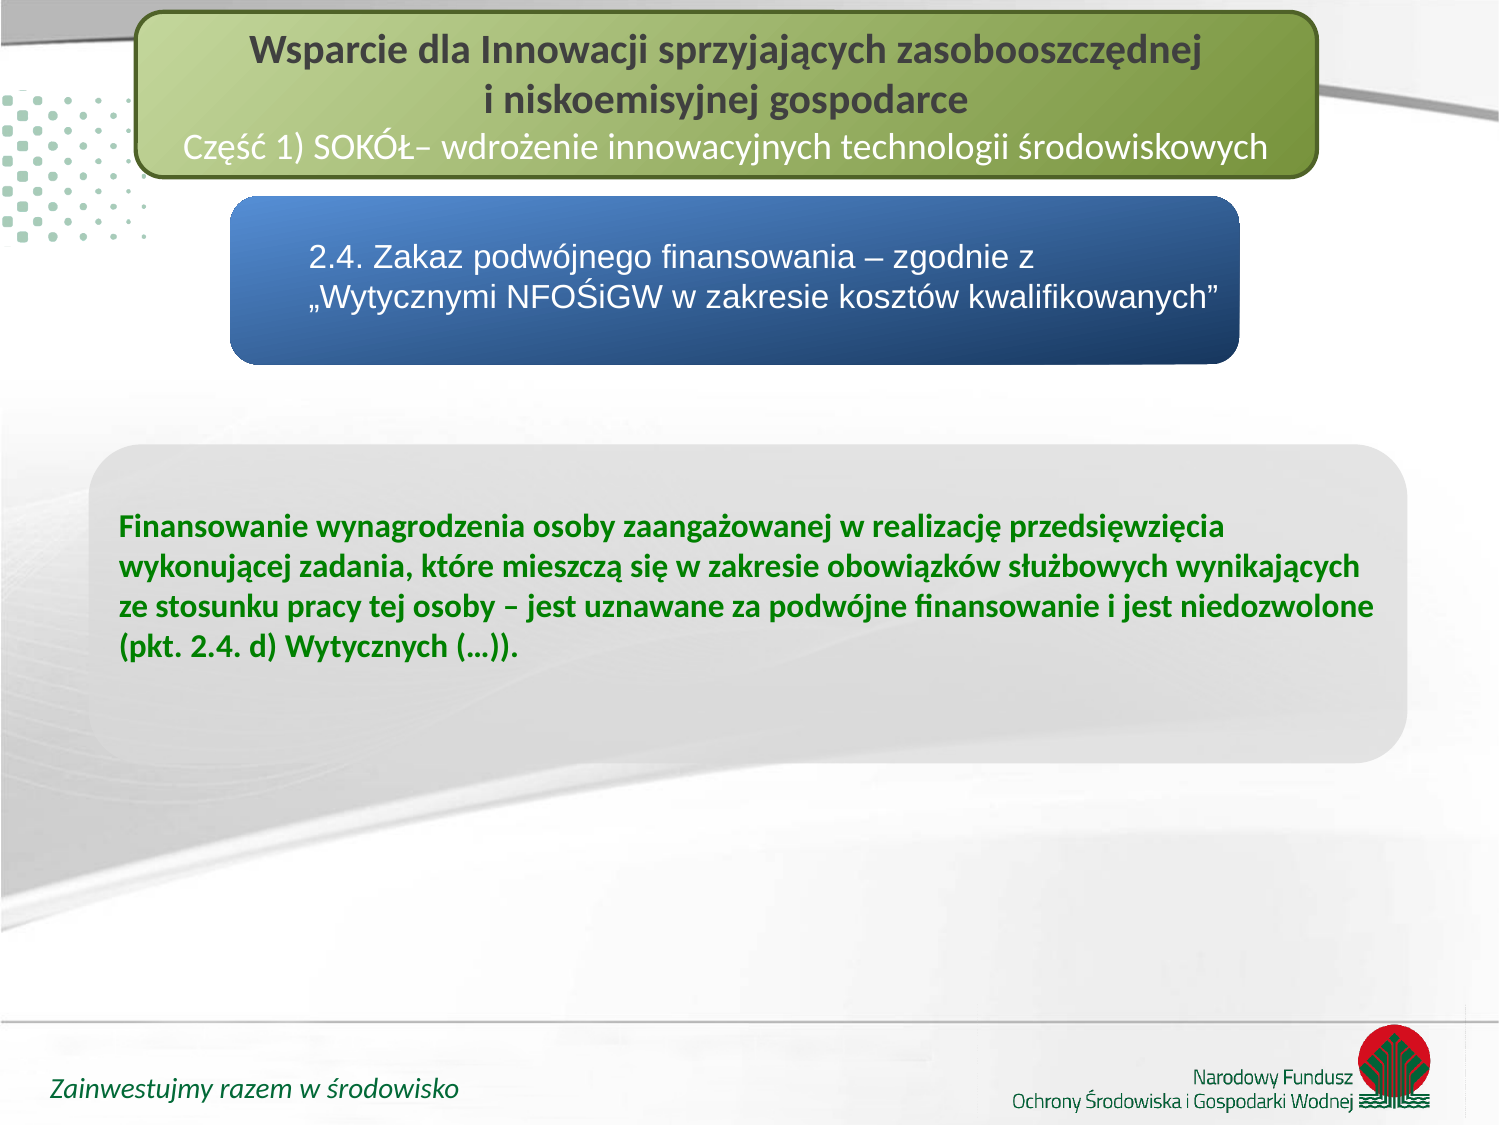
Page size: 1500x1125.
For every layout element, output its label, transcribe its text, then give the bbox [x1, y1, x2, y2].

text_box Wsparcie dla Innowacji sprzyjających zasobooszczędnej i niskoemisyjnej gospodarce Część 1) SOKÓŁ– wdrożenie innowacyjnych technologii środowiskowych [133, 9, 1320, 180]
text_box Finansowanie wynagrodzenia osoby zaangażowanej w realizację przedsięwzięcia wykonującej zadania, które mieszczą się w zakresie obowiązków służbowych wynikających ze stosunku pracy tej osoby – jest uznawane za podwójne finansowanie i jest niedozwolone (pkt. 2.4. d) Wytycznych (…)). [86, 442, 1410, 766]
text_box [228, 194, 1242, 367]
picture [0, 0, 1499, 1125]
text_box 2.4. Zakaz podwójnego finansowania – zgodnie z „Wytycznymi NFOŚiGW w zakresie kosztów kwalifikowanych” [293, 228, 1235, 363]
